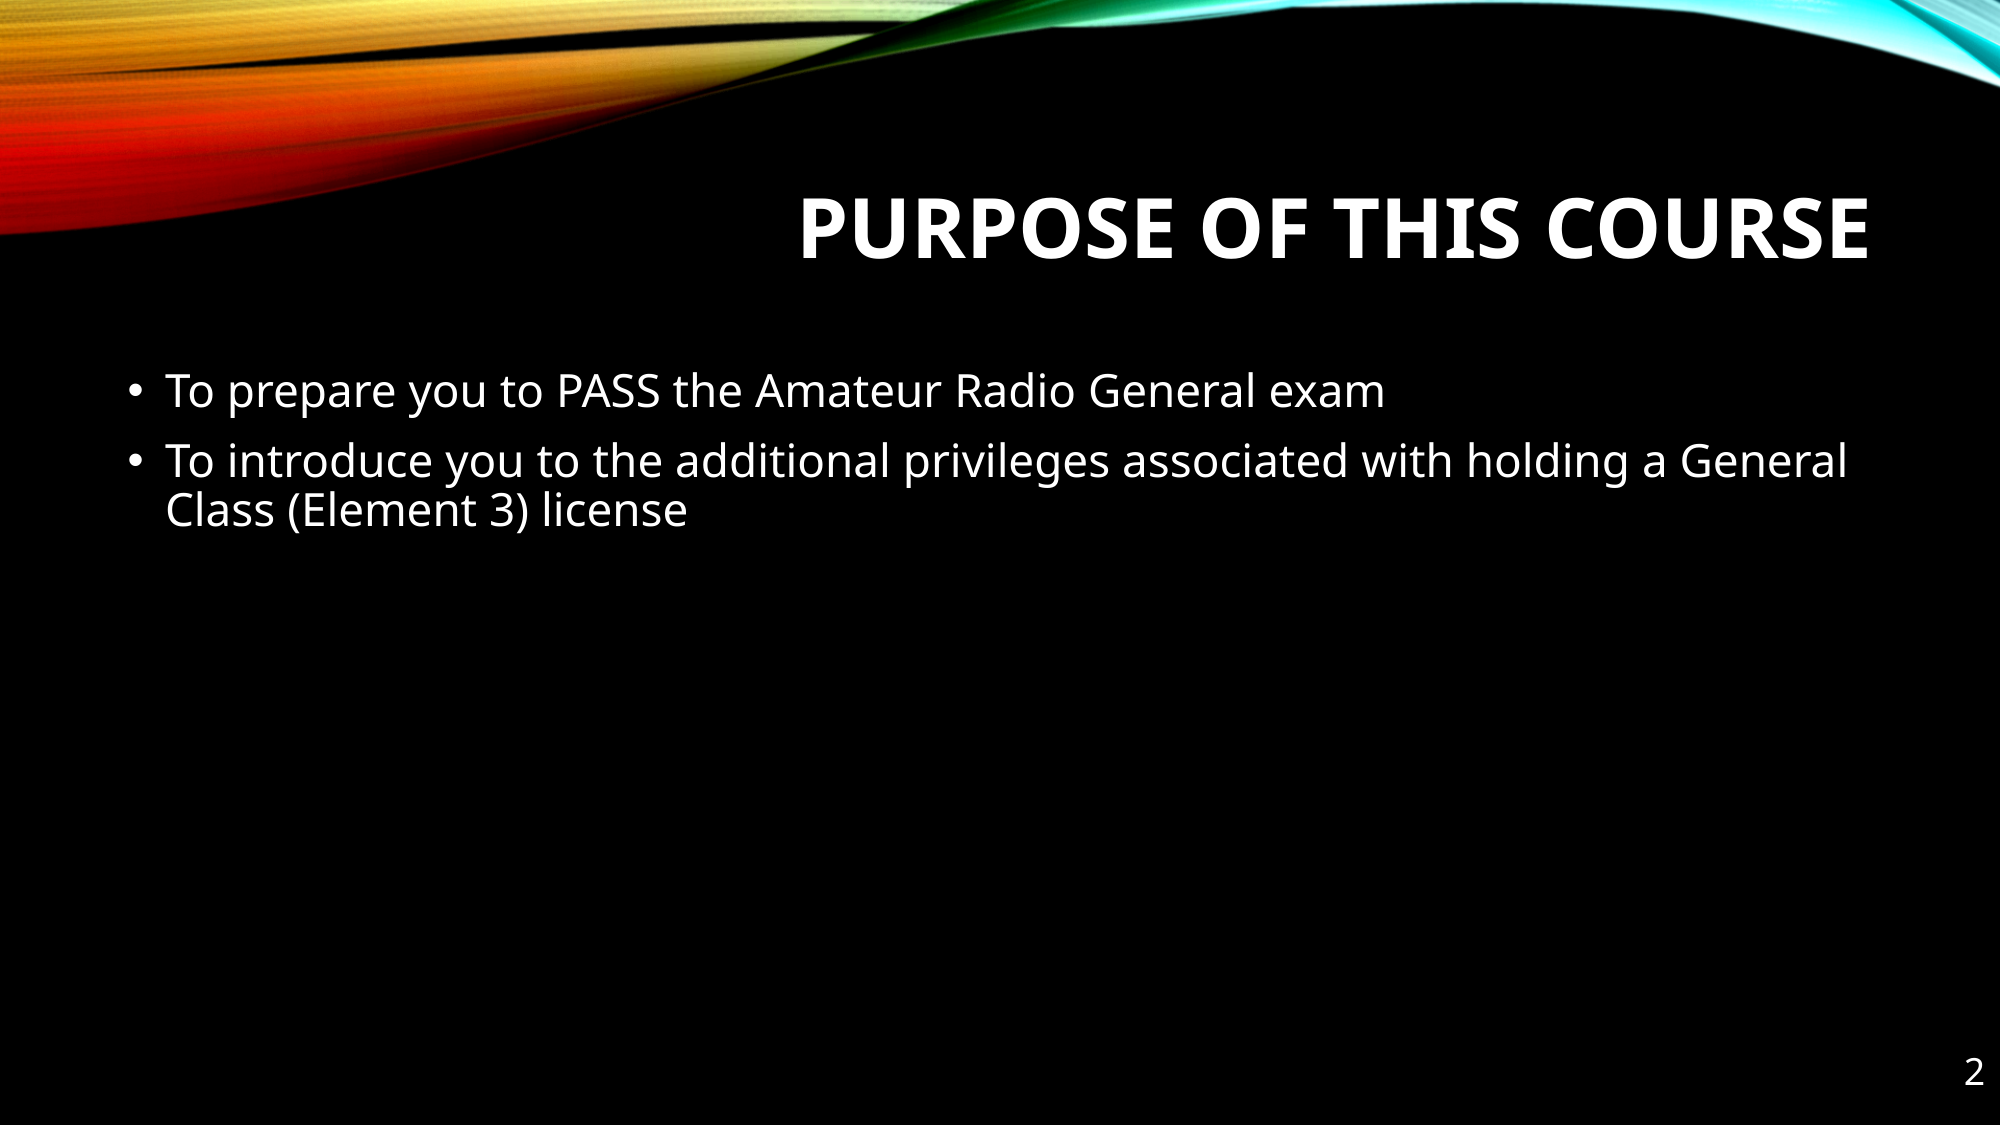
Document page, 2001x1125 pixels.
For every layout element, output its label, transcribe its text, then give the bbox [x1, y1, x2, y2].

title Purpose of this course [474, 125, 1888, 338]
text_box 2 [1887, 1040, 2000, 1107]
list To prepare you to PASS the Amateur Radio General exam To introduce you to the additional privileges associated with holding a General Class (Element 3) license [112, 360, 1888, 1021]
picture [0, 0, 2000, 237]
